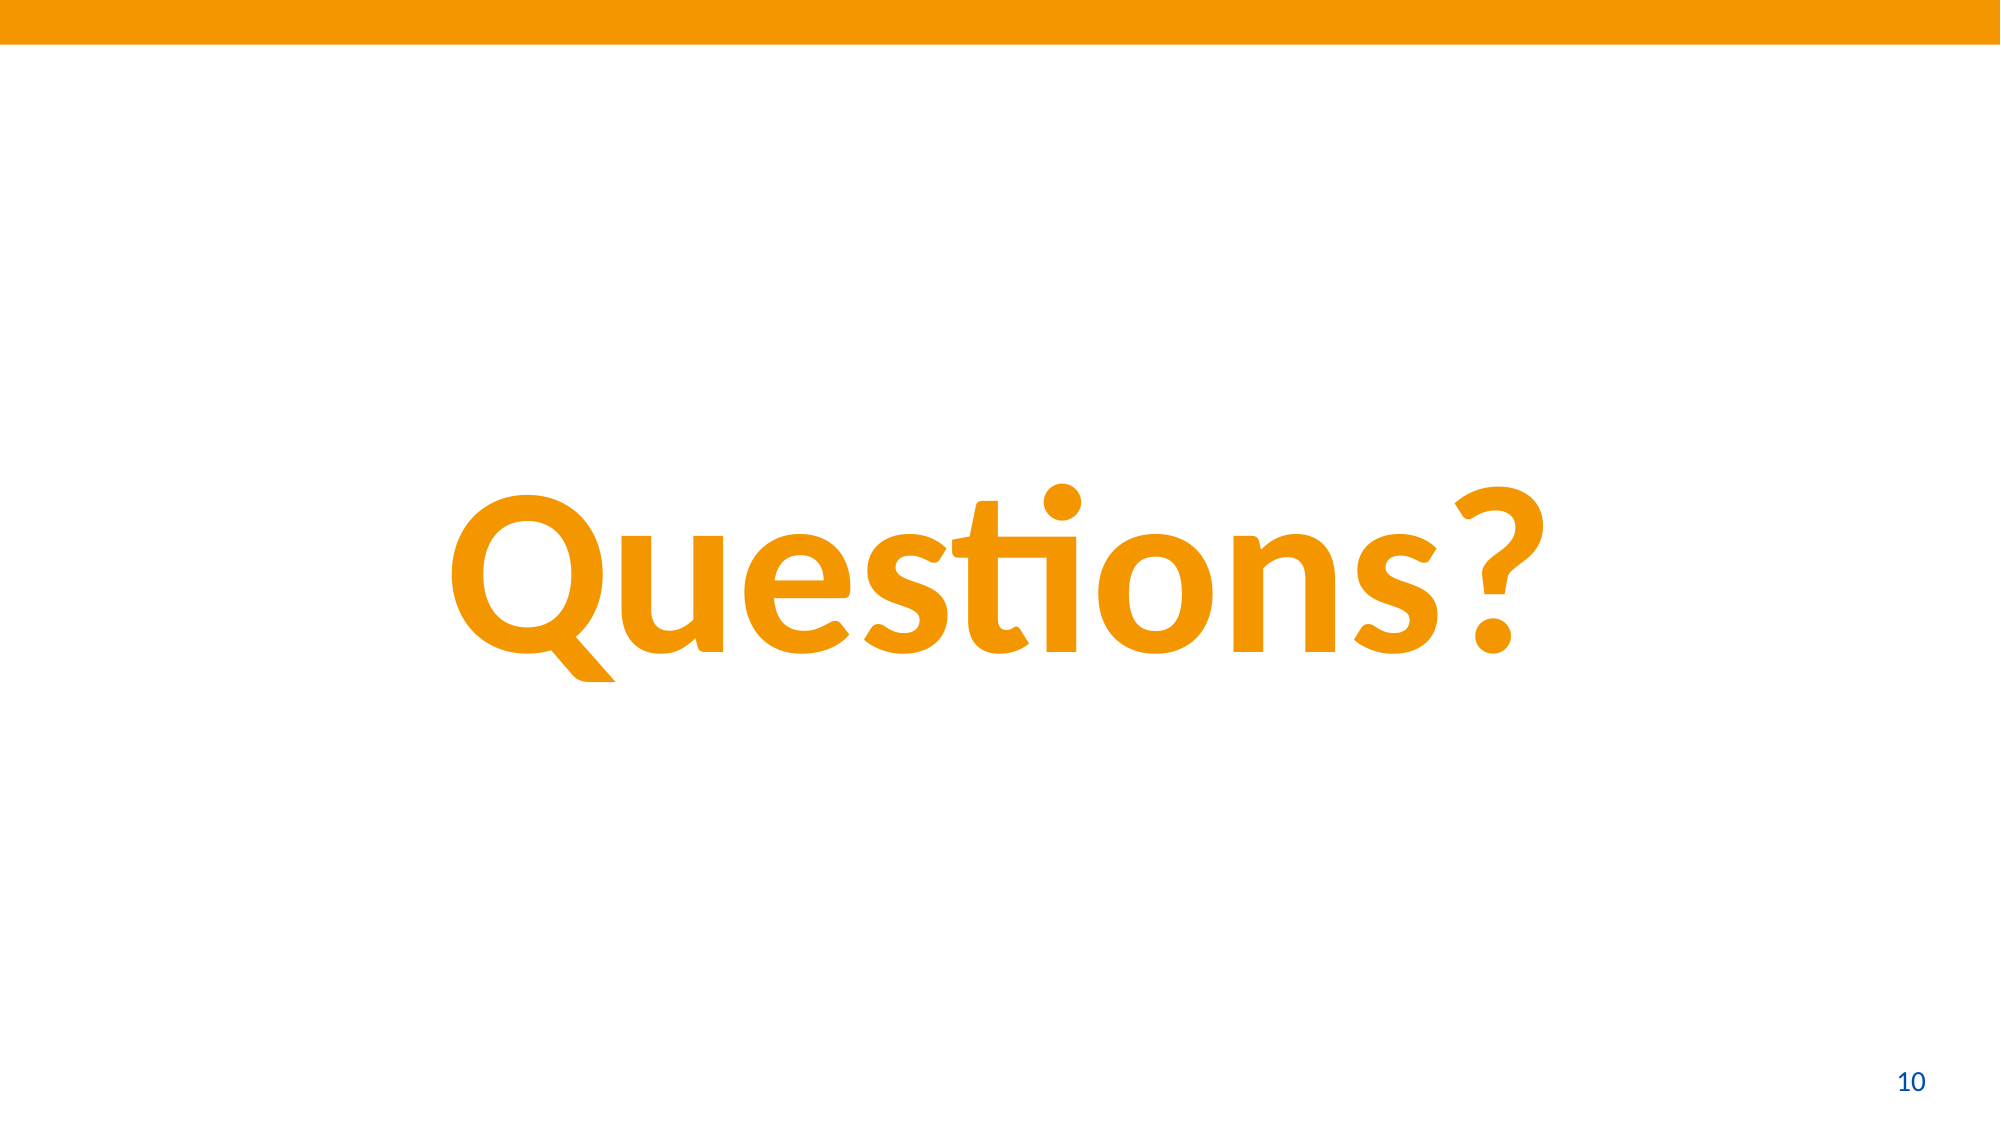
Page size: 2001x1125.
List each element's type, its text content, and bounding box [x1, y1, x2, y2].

title Questions? [59, 43, 1941, 1107]
